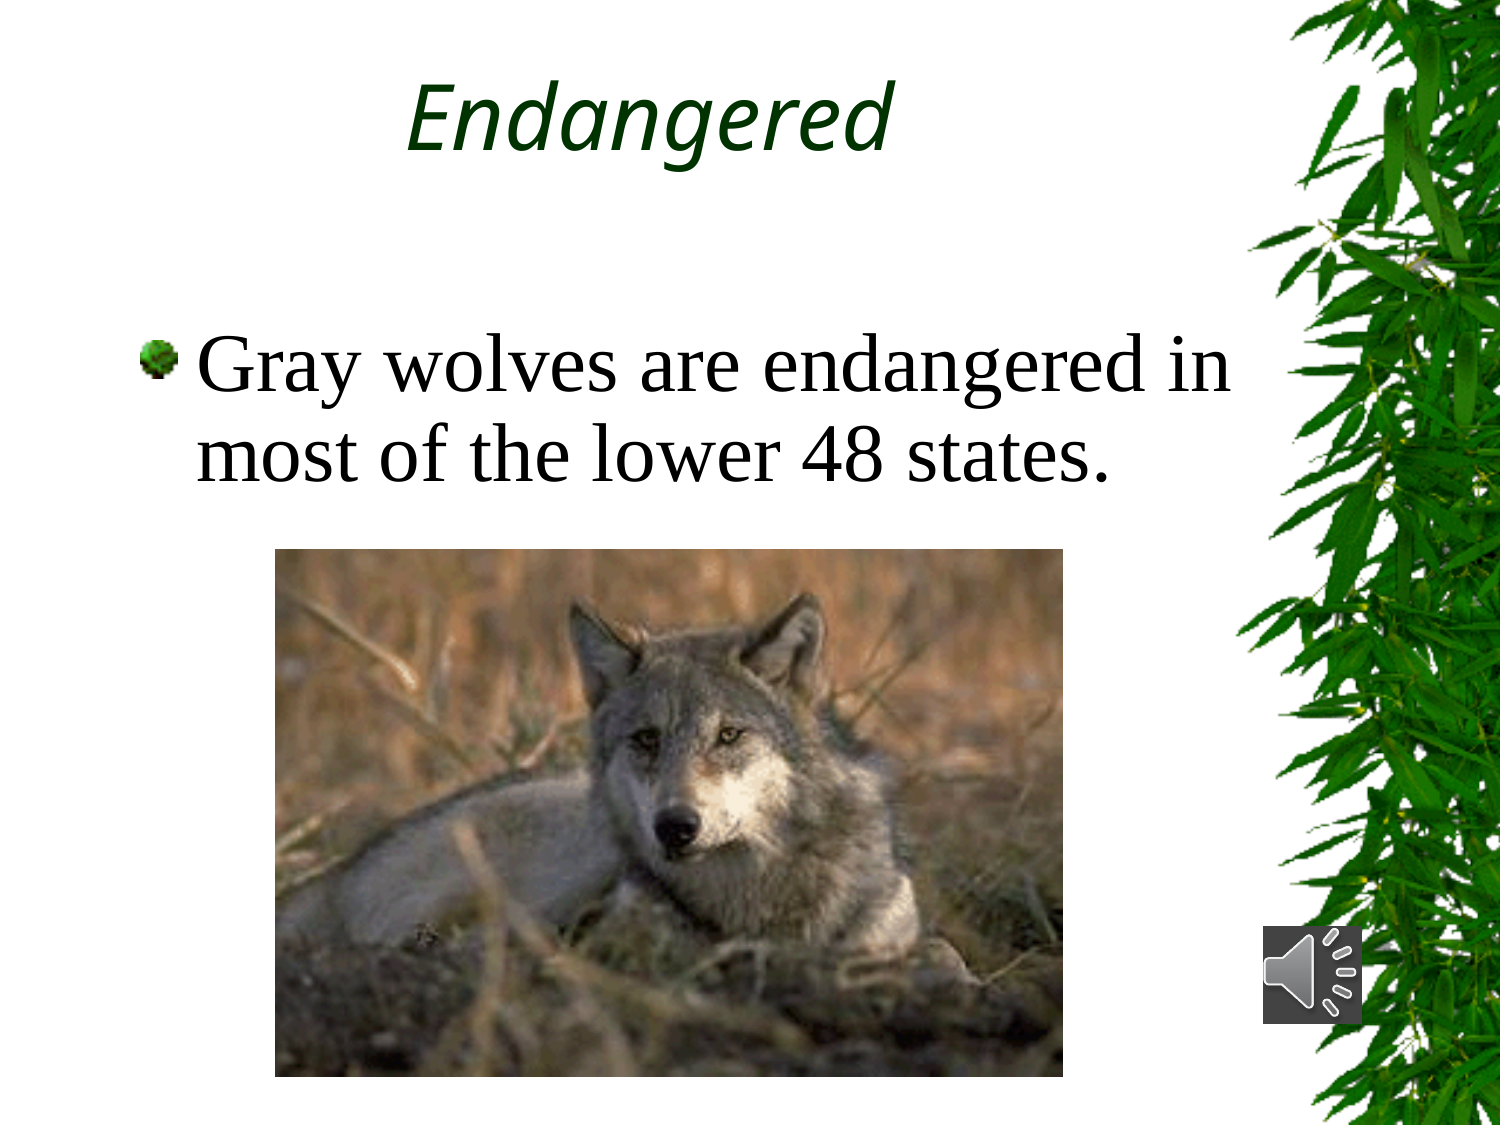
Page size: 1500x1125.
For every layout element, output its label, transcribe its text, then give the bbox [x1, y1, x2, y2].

title Endangered [37, 50, 1263, 177]
picture [1206, 0, 1500, 1125]
list Gray wolves are endangered in most of the lower 48 states. [125, 312, 1300, 625]
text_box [274, 549, 1063, 1078]
picture [140, 340, 178, 379]
